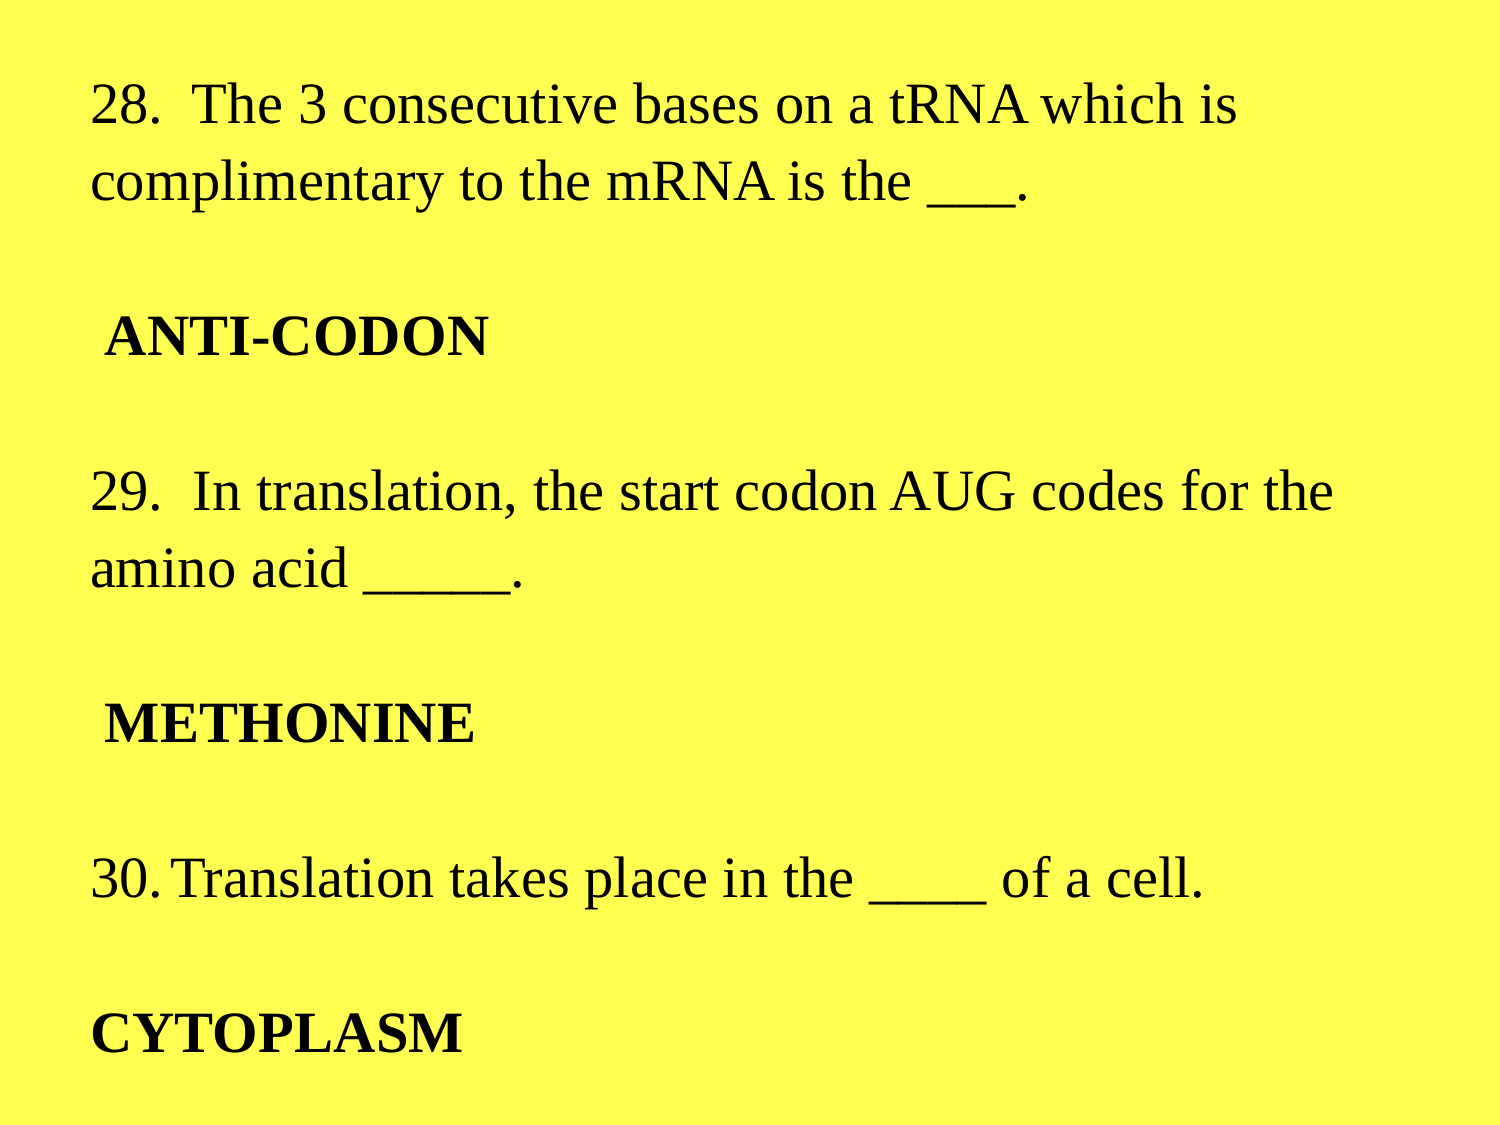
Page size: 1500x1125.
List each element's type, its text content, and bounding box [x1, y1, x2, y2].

list 28. The 3 consecutive bases on a tRNA which is complimentary to the mRNA is the ___. ANTI-CODON 29. In translation, the start codon AUG codes for the amino acid _____. METHONINE Translation takes place in the ____ of a cell. CYTOPLASM [75, 50, 1425, 1075]
